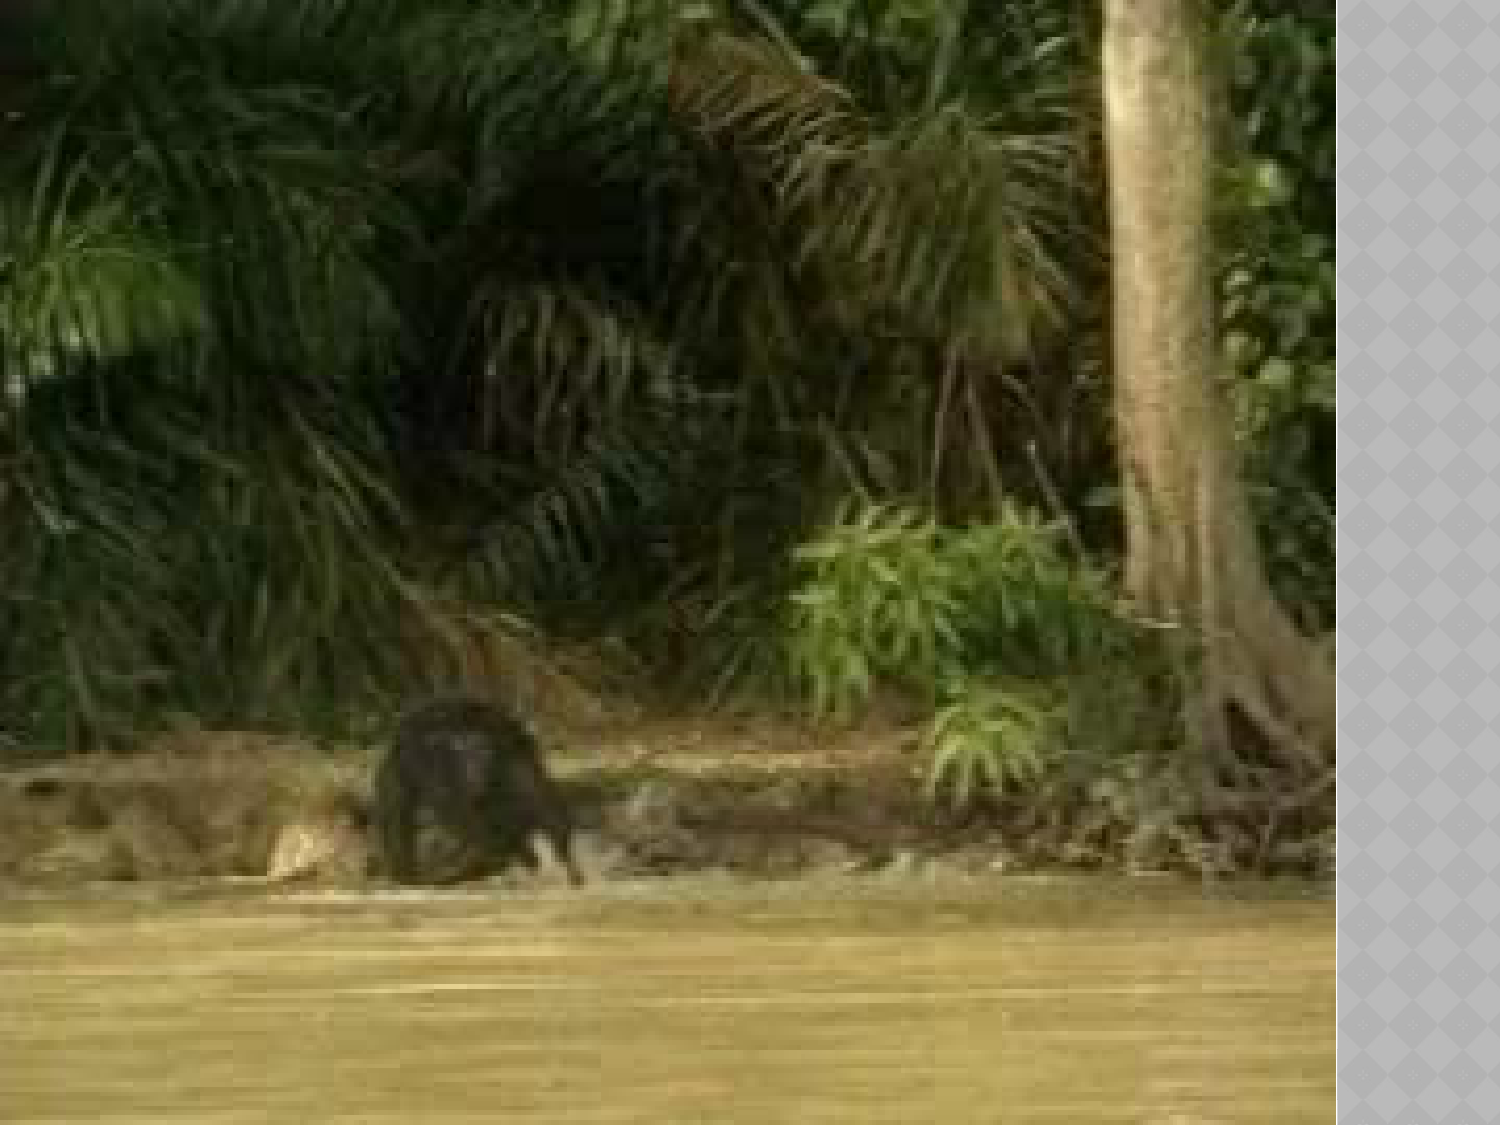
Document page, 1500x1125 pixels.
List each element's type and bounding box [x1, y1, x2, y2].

list [0, 0, 1337, 1125]
